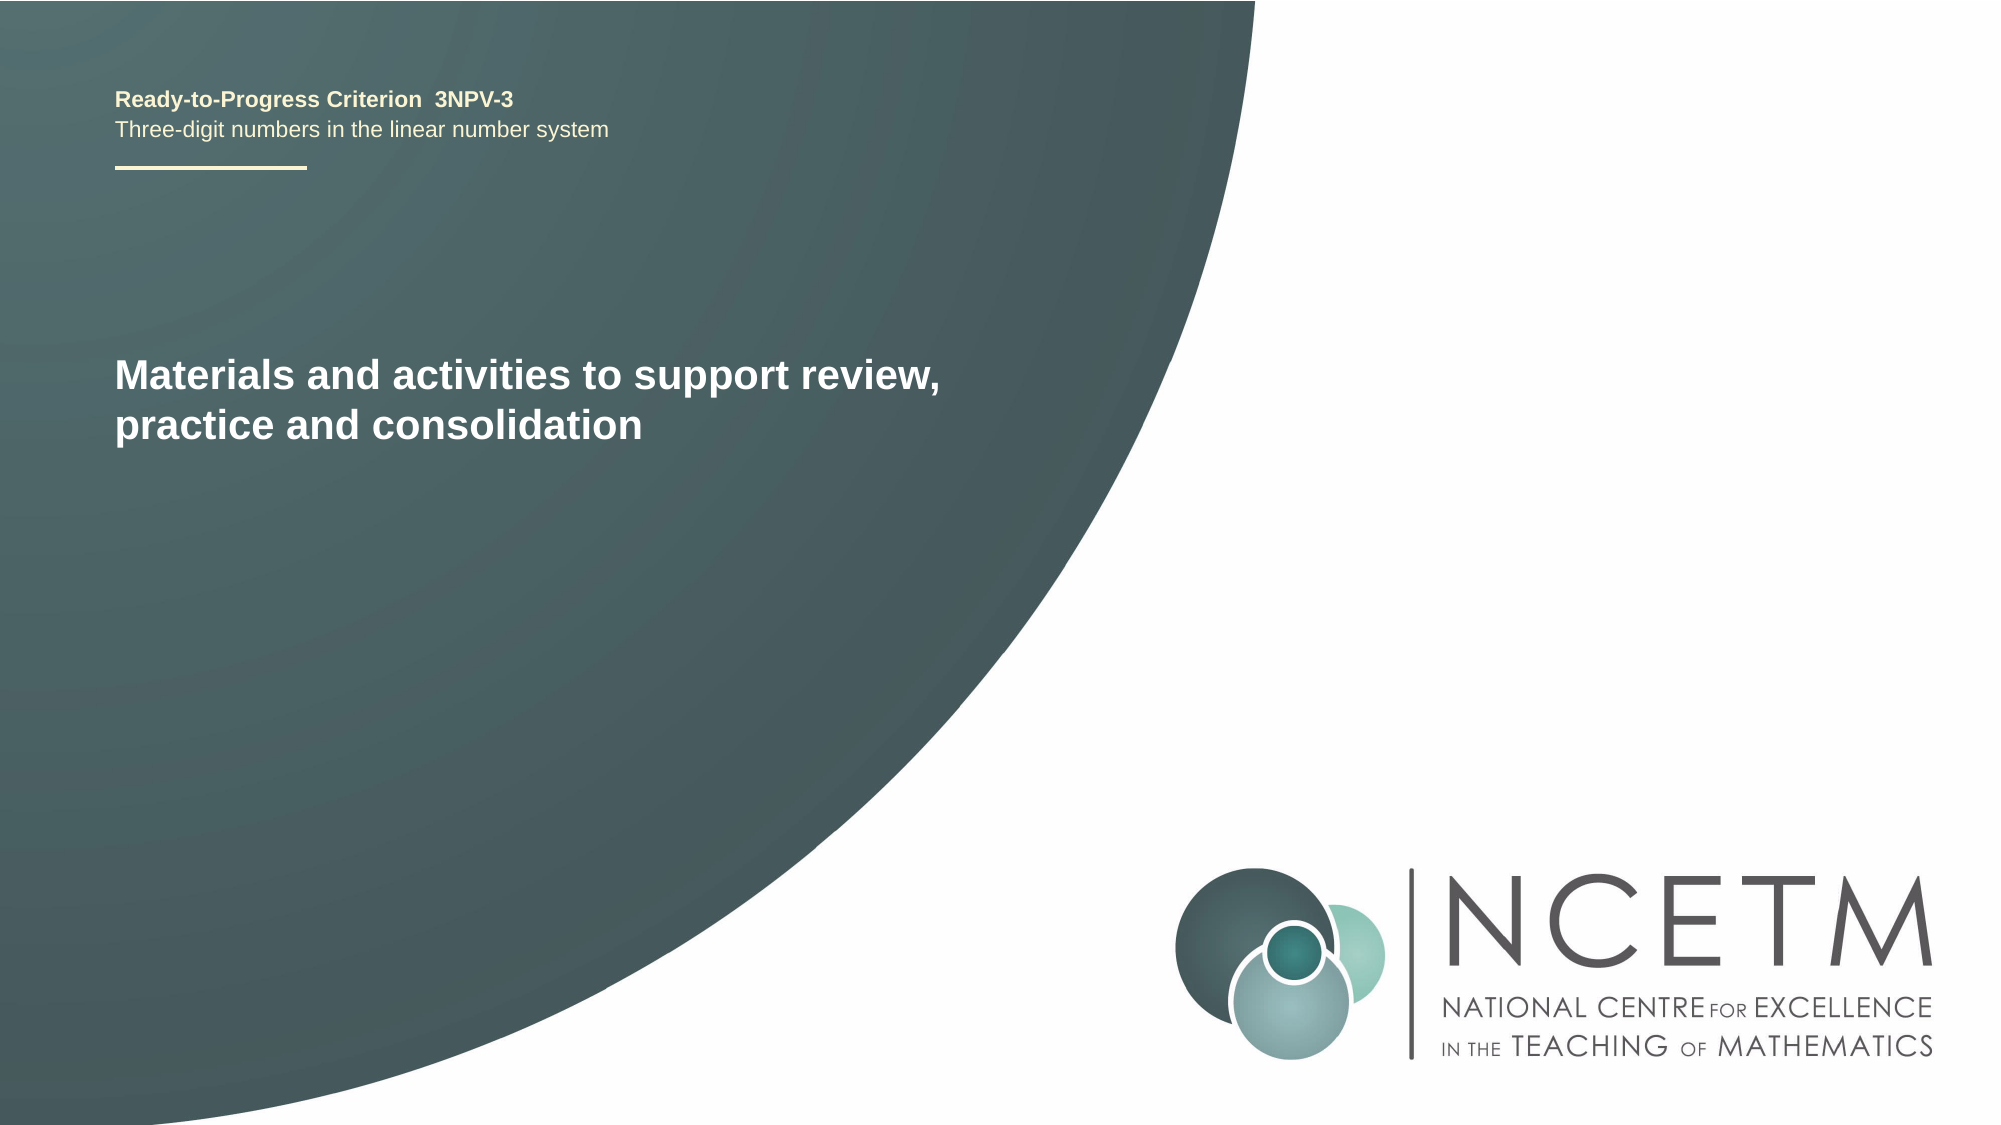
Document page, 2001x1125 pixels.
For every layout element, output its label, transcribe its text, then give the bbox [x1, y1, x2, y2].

list Three-digit numbers in the linear number system [99, 109, 1121, 160]
list 3NPV-3 [393, 80, 590, 130]
picture [0, 1, 2001, 1125]
